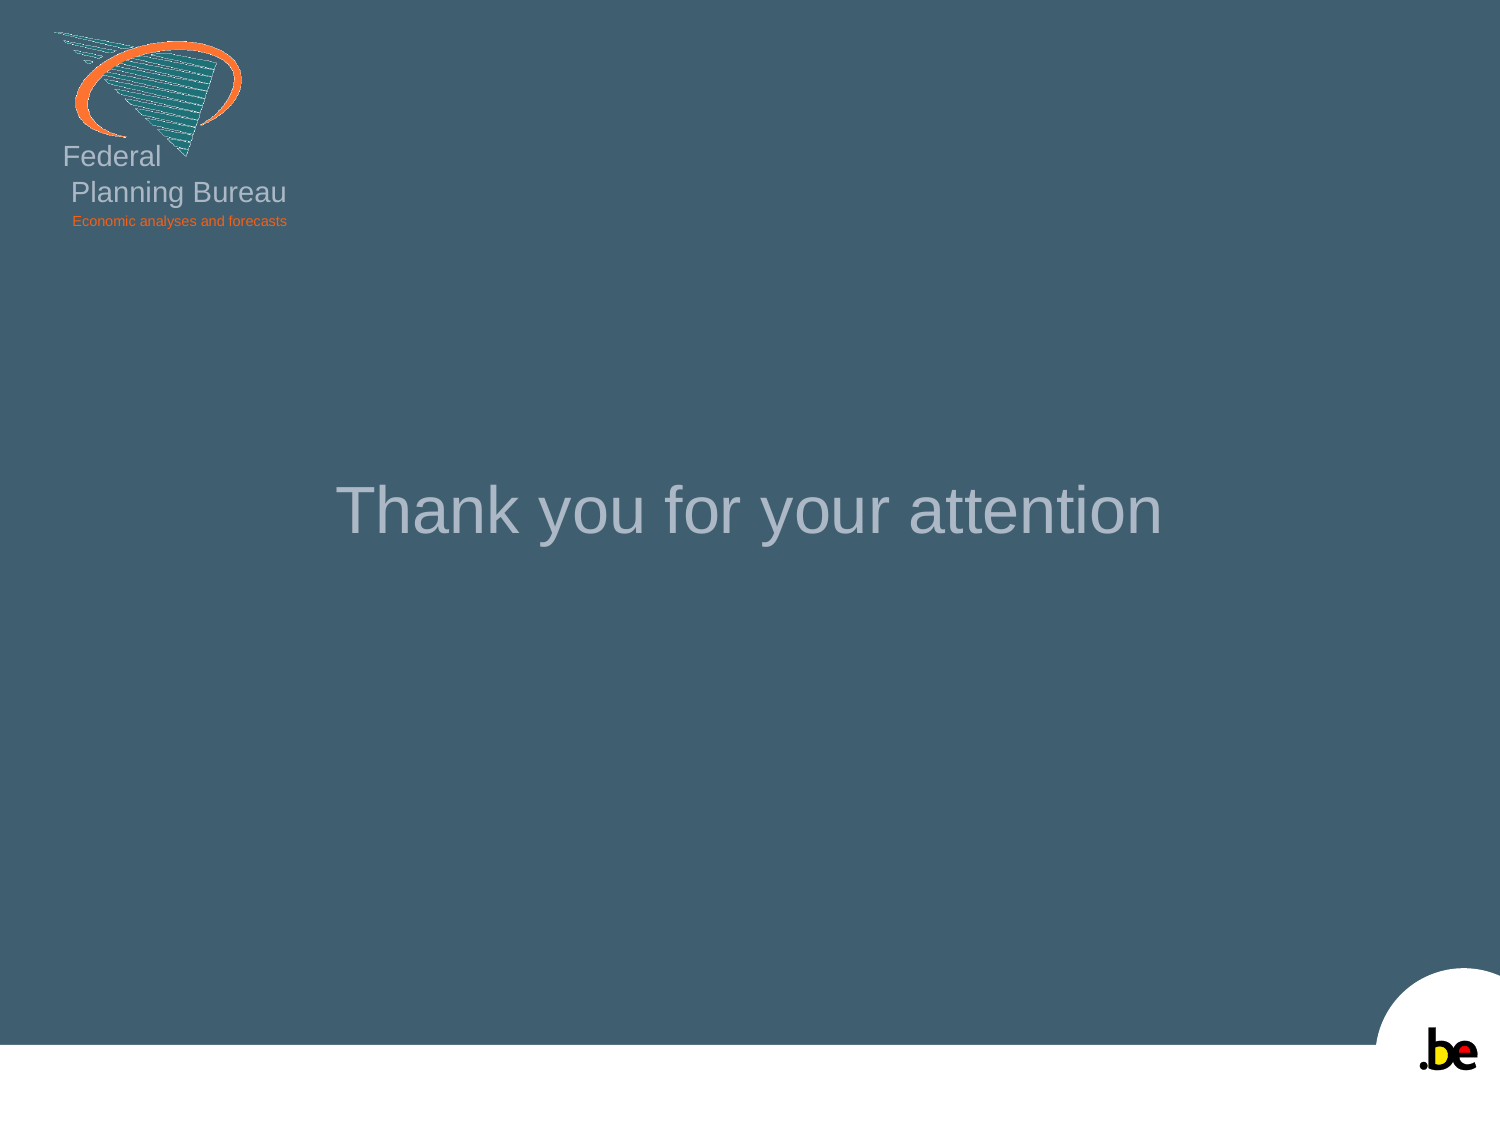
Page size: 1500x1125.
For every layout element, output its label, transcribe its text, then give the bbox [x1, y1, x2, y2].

title Thank you for your attention [112, 274, 1388, 740]
